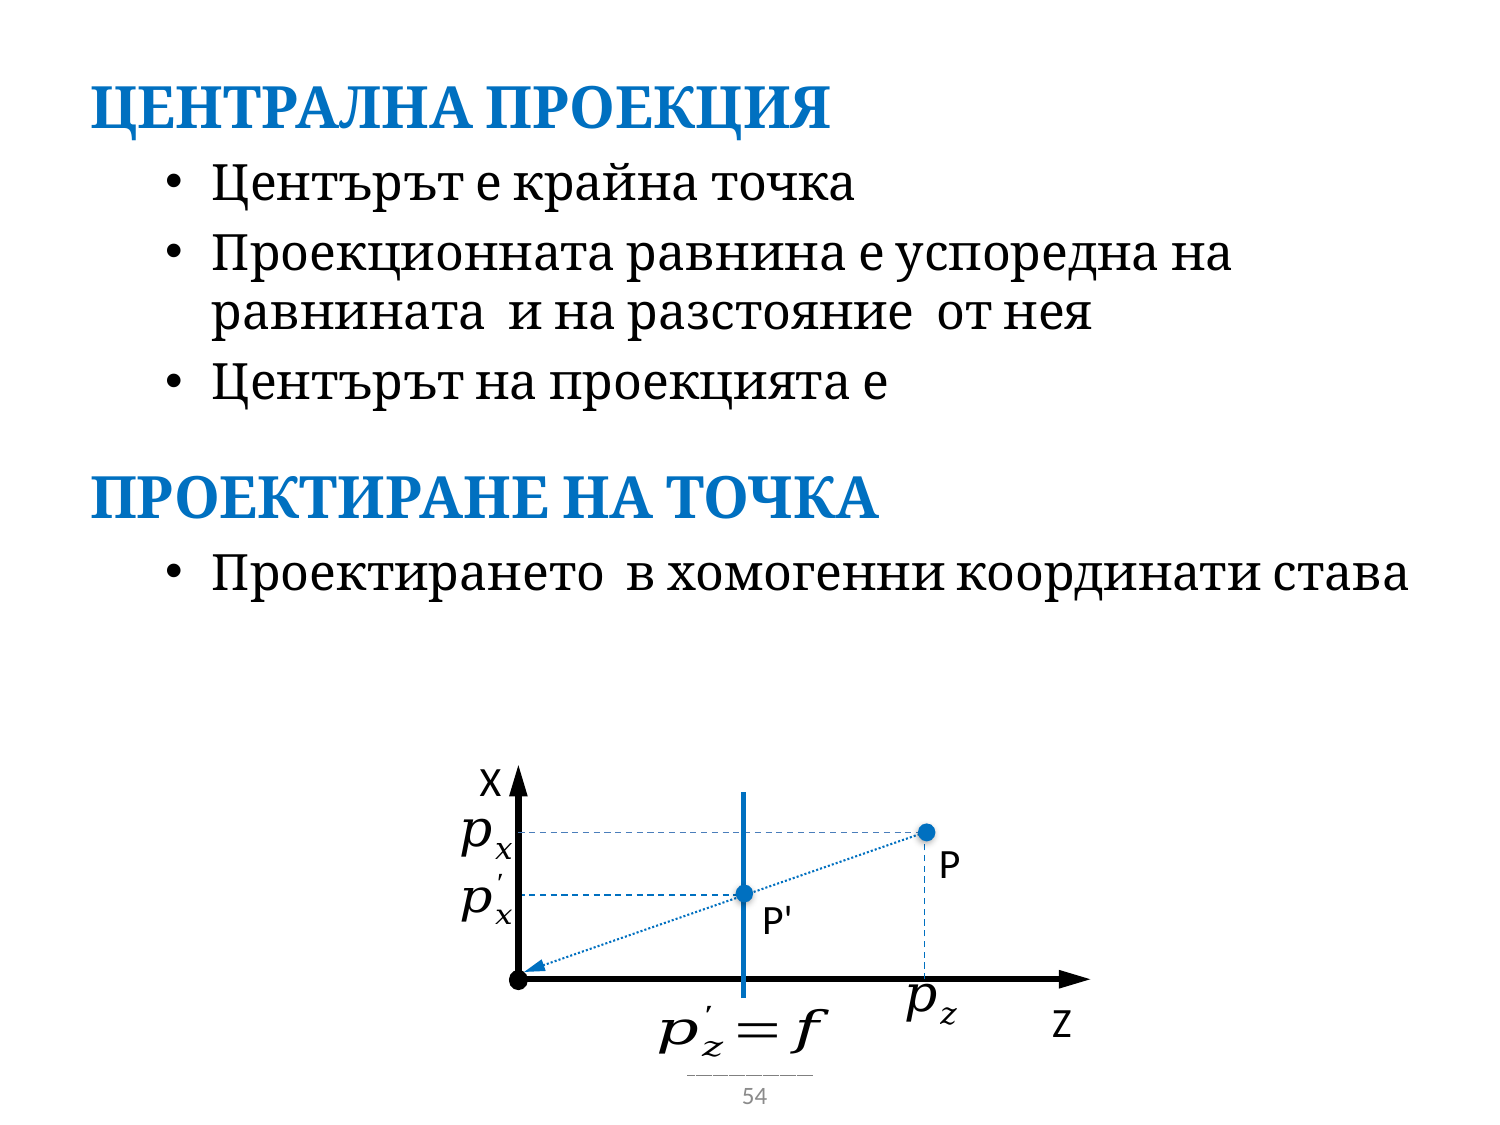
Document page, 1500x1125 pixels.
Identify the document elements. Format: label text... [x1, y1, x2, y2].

text_box P [931, 829, 978, 895]
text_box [748, 840, 920, 973]
text_box Z [1034, 988, 1090, 1054]
text_box X [462, 747, 519, 813]
slide_number 54 [579, 1065, 930, 1125]
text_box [523, 840, 739, 973]
text_box [918, 823, 936, 841]
